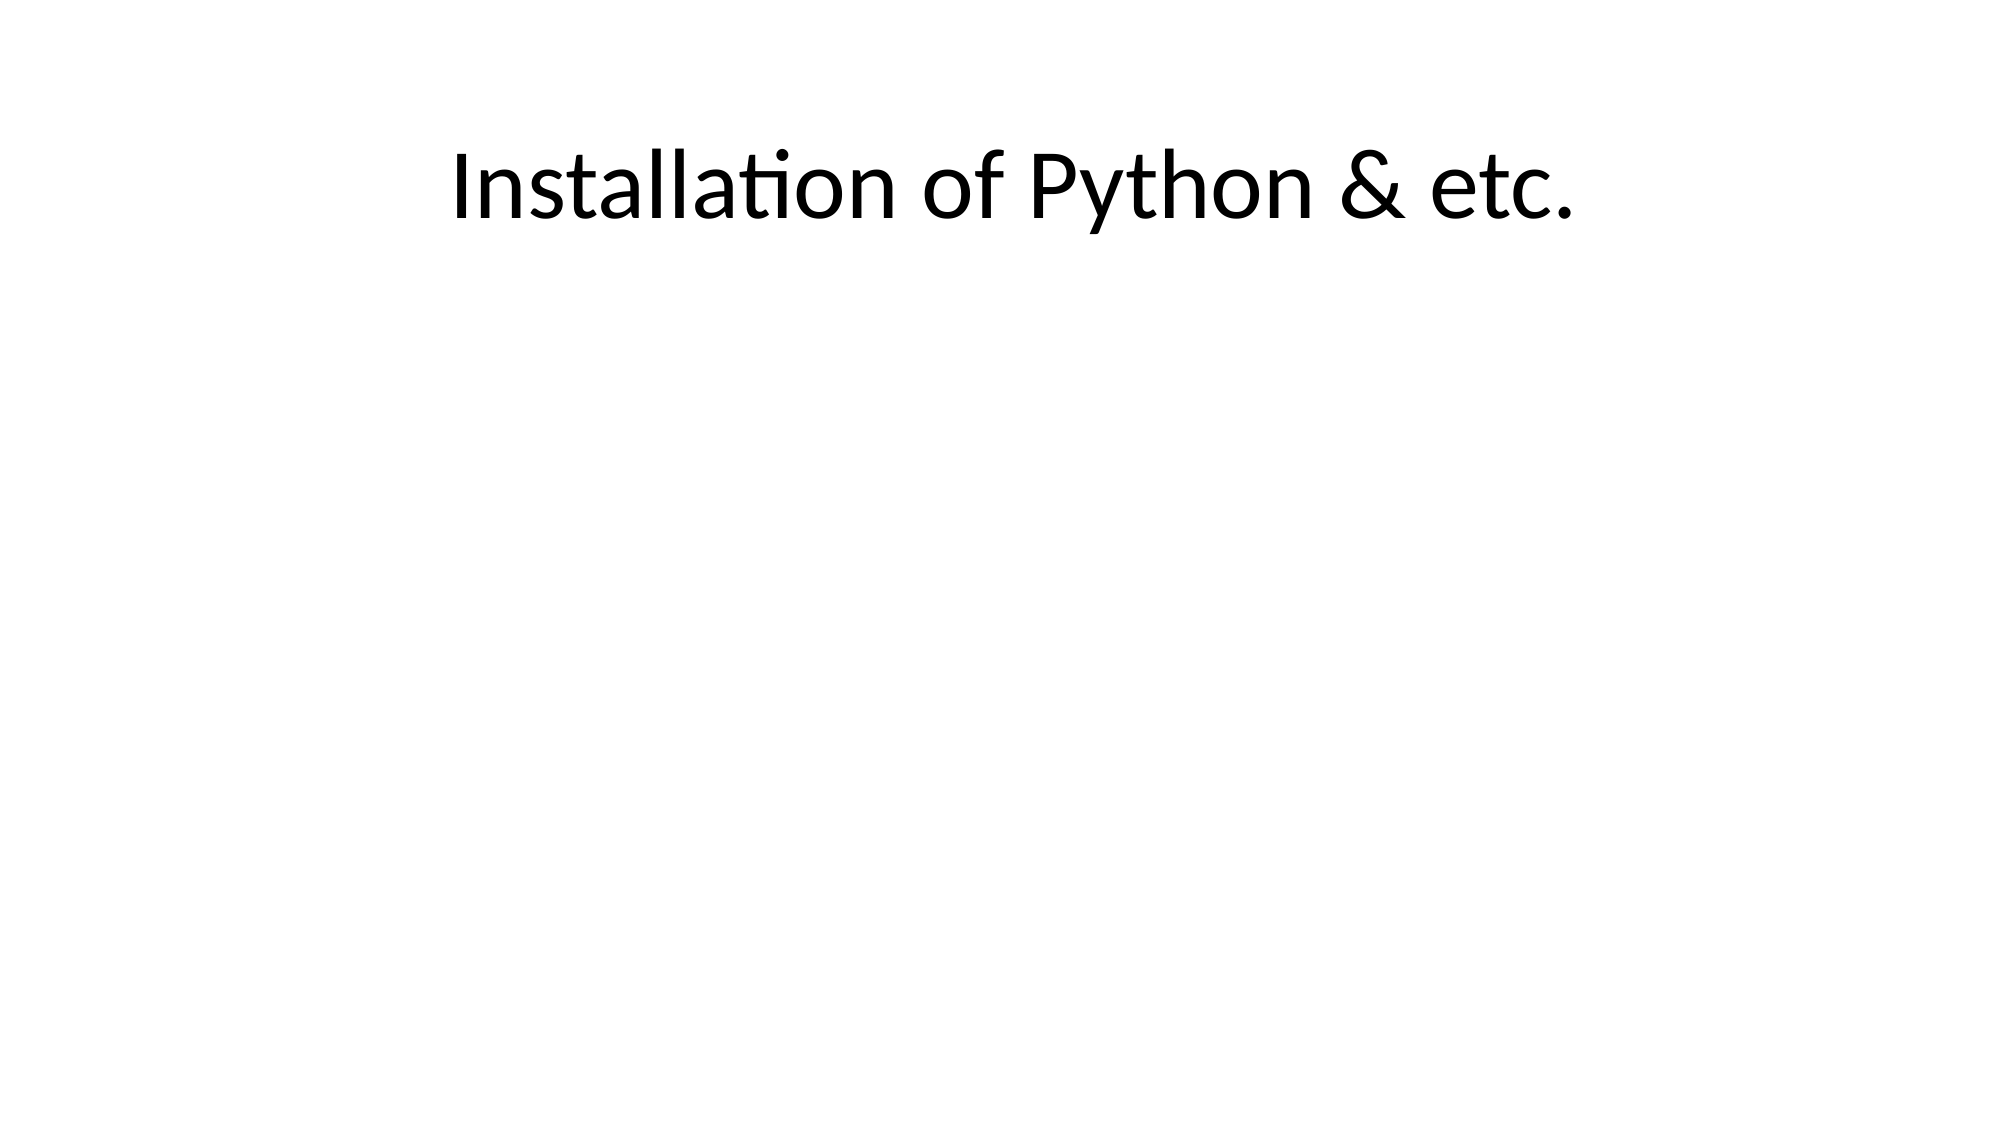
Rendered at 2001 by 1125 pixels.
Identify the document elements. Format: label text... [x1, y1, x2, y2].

text_box Installation of Python & etc. [173, 111, 1856, 366]
